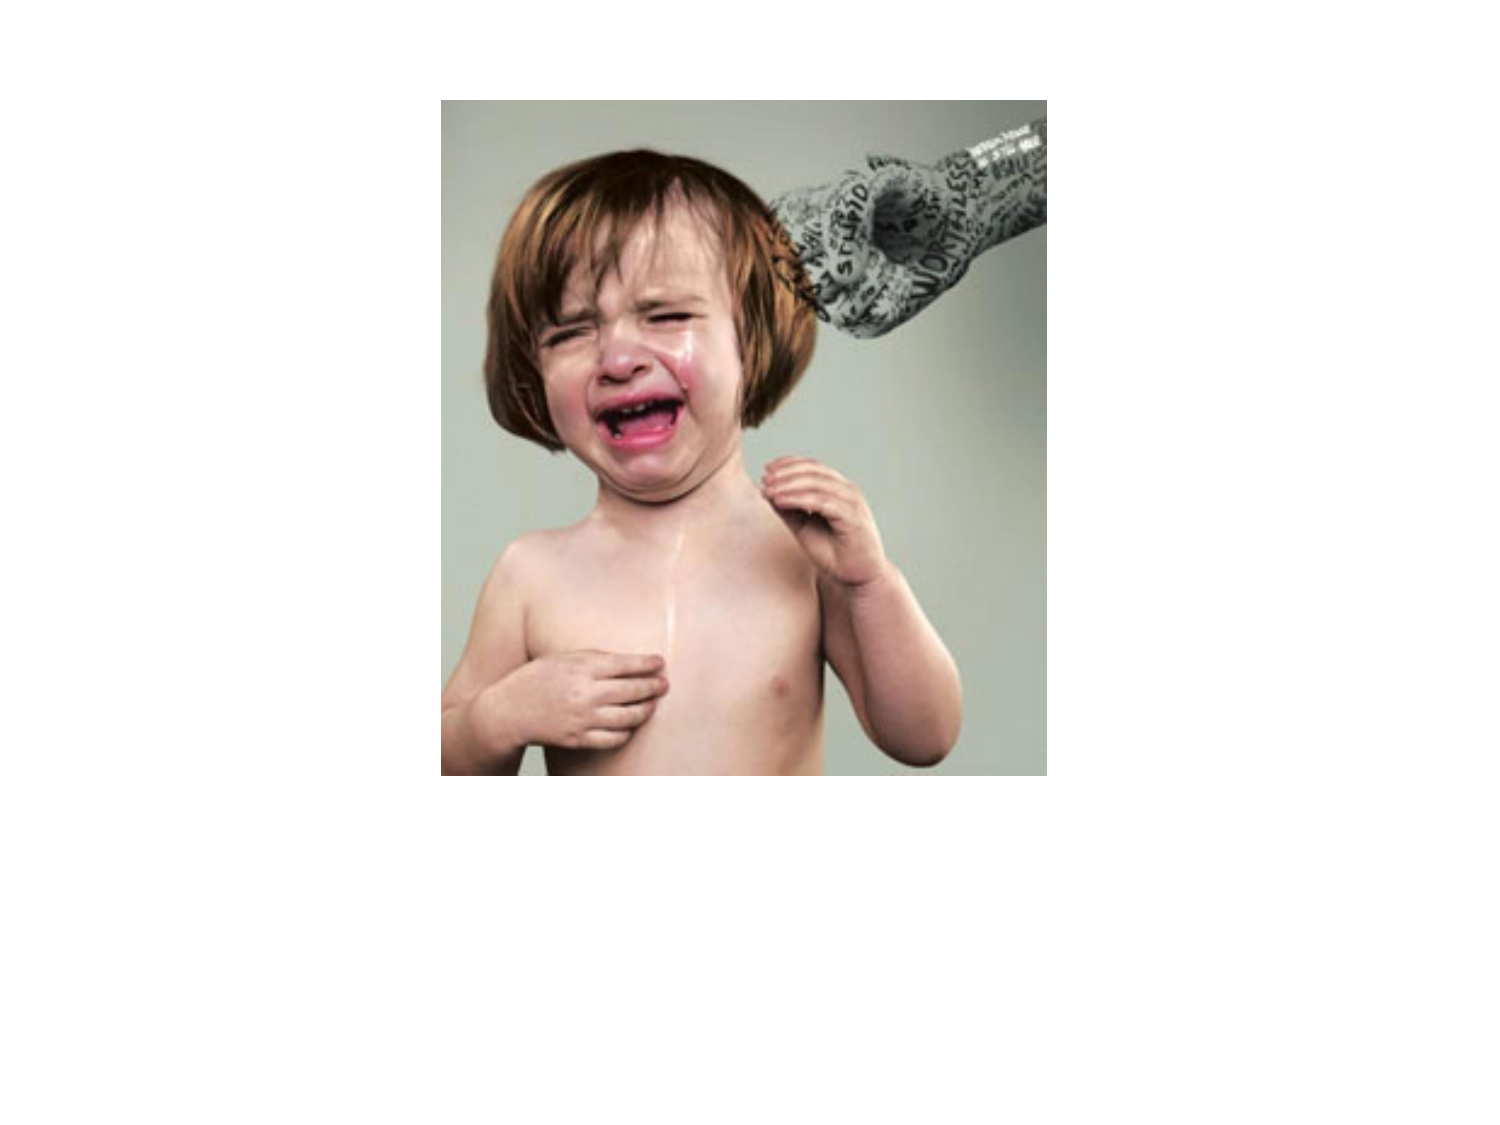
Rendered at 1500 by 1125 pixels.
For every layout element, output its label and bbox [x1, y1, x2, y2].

picture [293, 100, 1195, 776]
